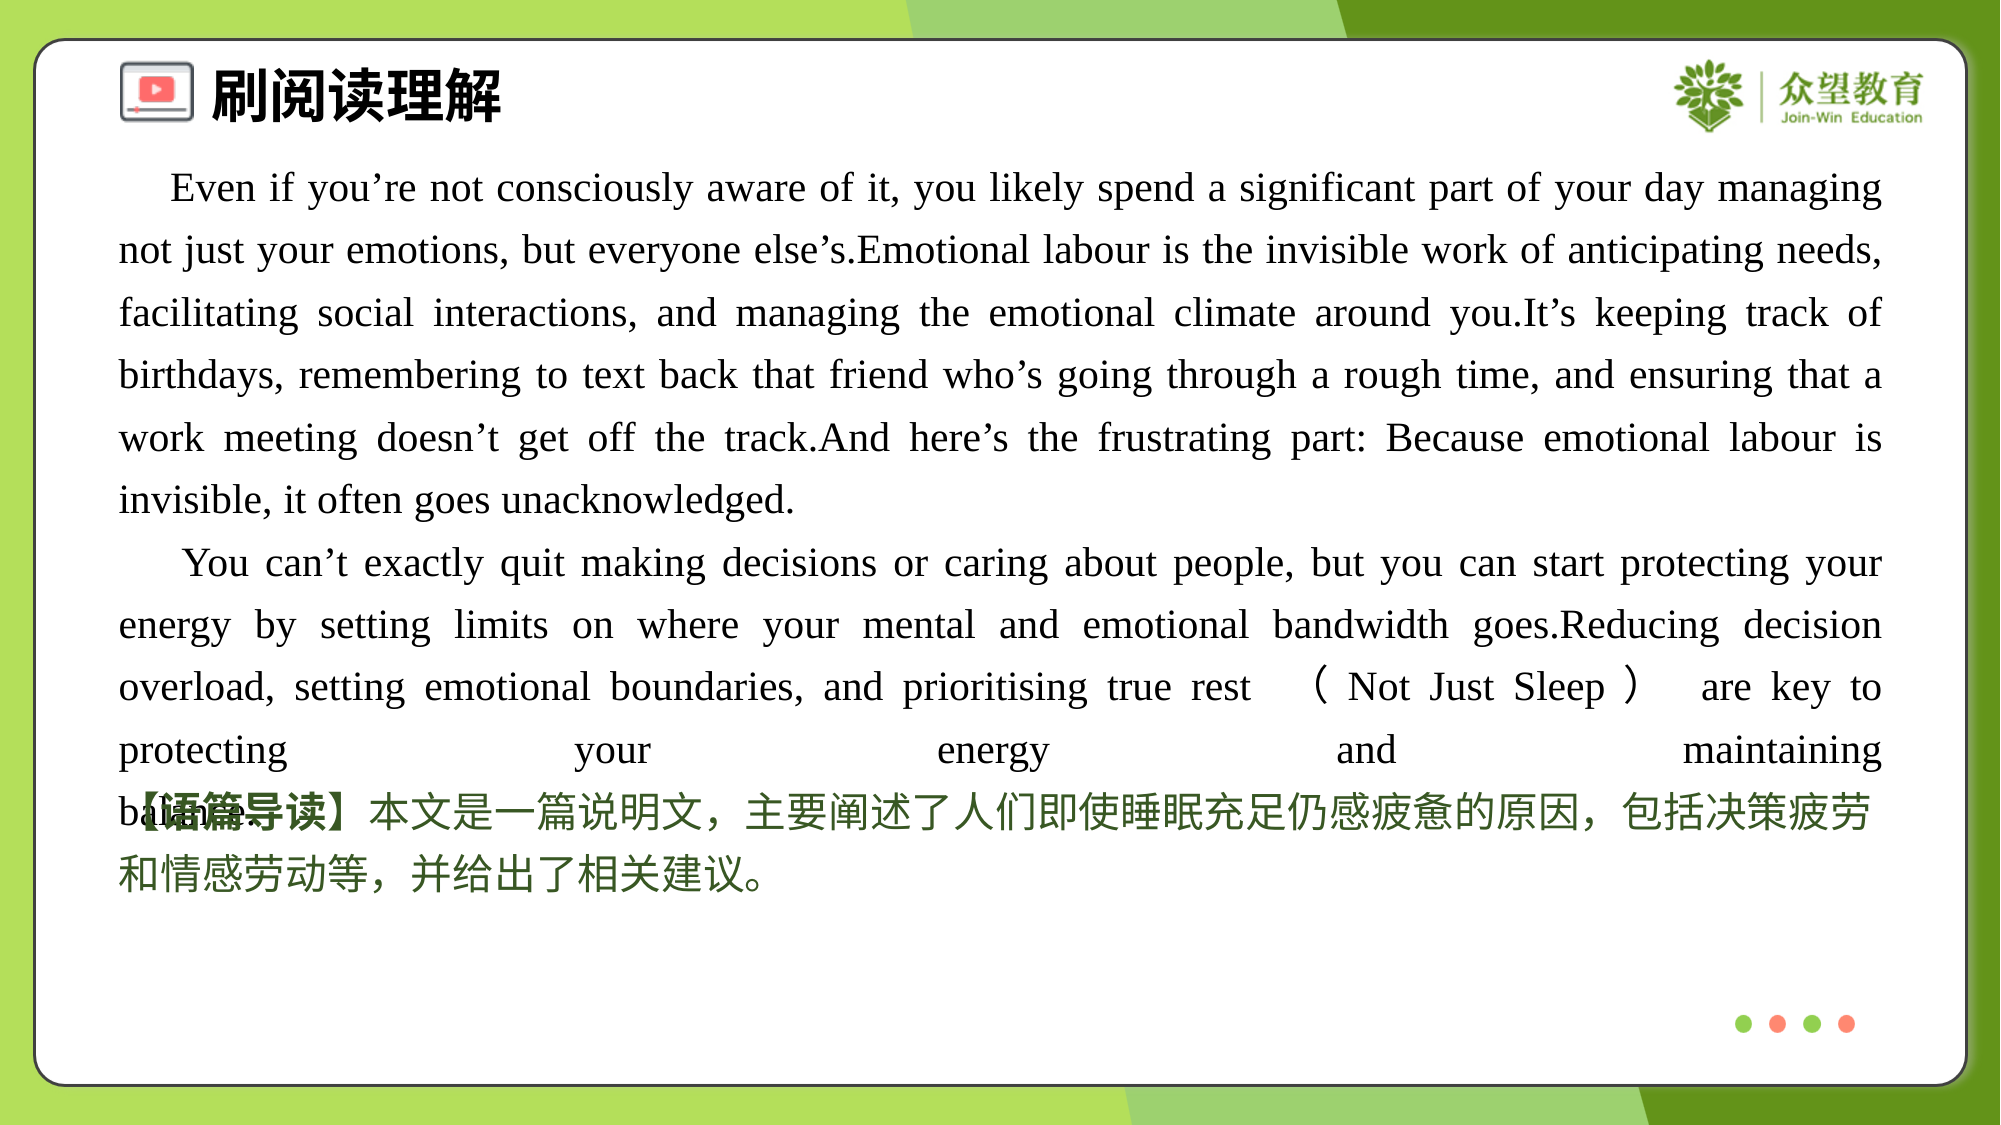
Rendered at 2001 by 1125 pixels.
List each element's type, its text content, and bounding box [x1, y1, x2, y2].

text_box 【语篇导读】本文是一篇说明文，主要阐述了人们即使睡眠充足仍感疲惫的原因，包括决策疲劳和情感劳动等，并给出了相关建议。 [118, 772, 1883, 894]
text_box Even if you’re not consciously aware of it, you likely spend a significant part of your day managing not just your emotions, but everyone else’s.Emotional labour is the invisible work of anticipating needs, facilitating social interactions, and managing the emotional climate around you.It’s keeping track of birthdays, remembering to text back that friend who’s going through a rough time, and ensuring that a work meeting doesn’t get off the track.And here’s the frustrating part: Because emotional labour is invisible, it often goes unacknowledged. You can’t exactly quit making decisions or caring about people, but you can start protecting your energy by setting limits on where your mental and emotional bandwidth goes.Reducing decision overload, setting emotional boundaries, and prioritising true rest （Not Just Sleep） are key to protecting your energy and maintaining balance.#5 [118, 146, 1883, 766]
picture [0, 0, 2000, 1125]
